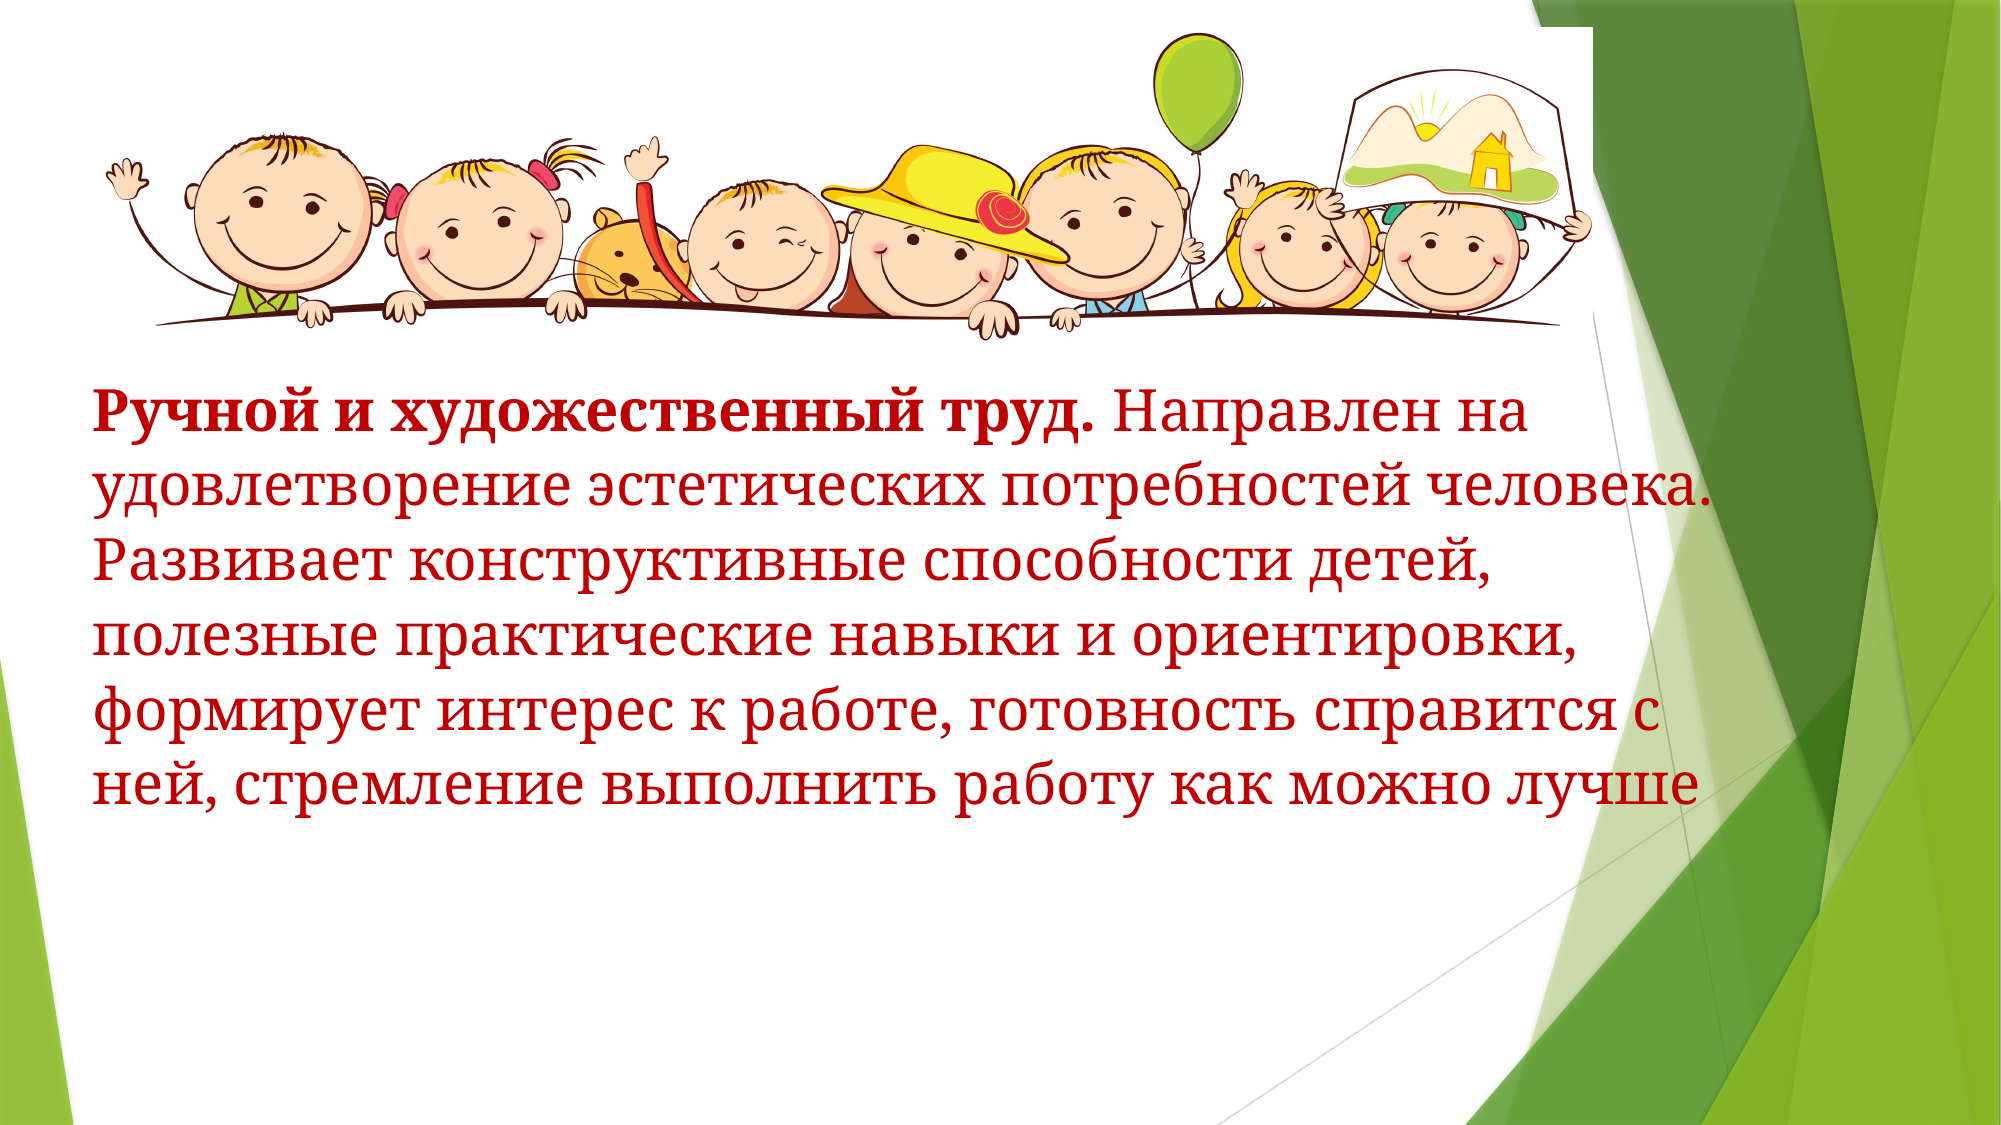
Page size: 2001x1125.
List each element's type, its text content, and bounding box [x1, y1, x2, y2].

picture [105, 26, 1594, 361]
text_box Ручной и художественный труд. Направлен на удовлетворение эстетических потребностей человека. Развивает конструктивные способности детей, полезные практические навыки и ориентировки, формирует интерес к работе, готовность справится с ней, стремление выполнить работу как можно лучше [78, 360, 1764, 825]
